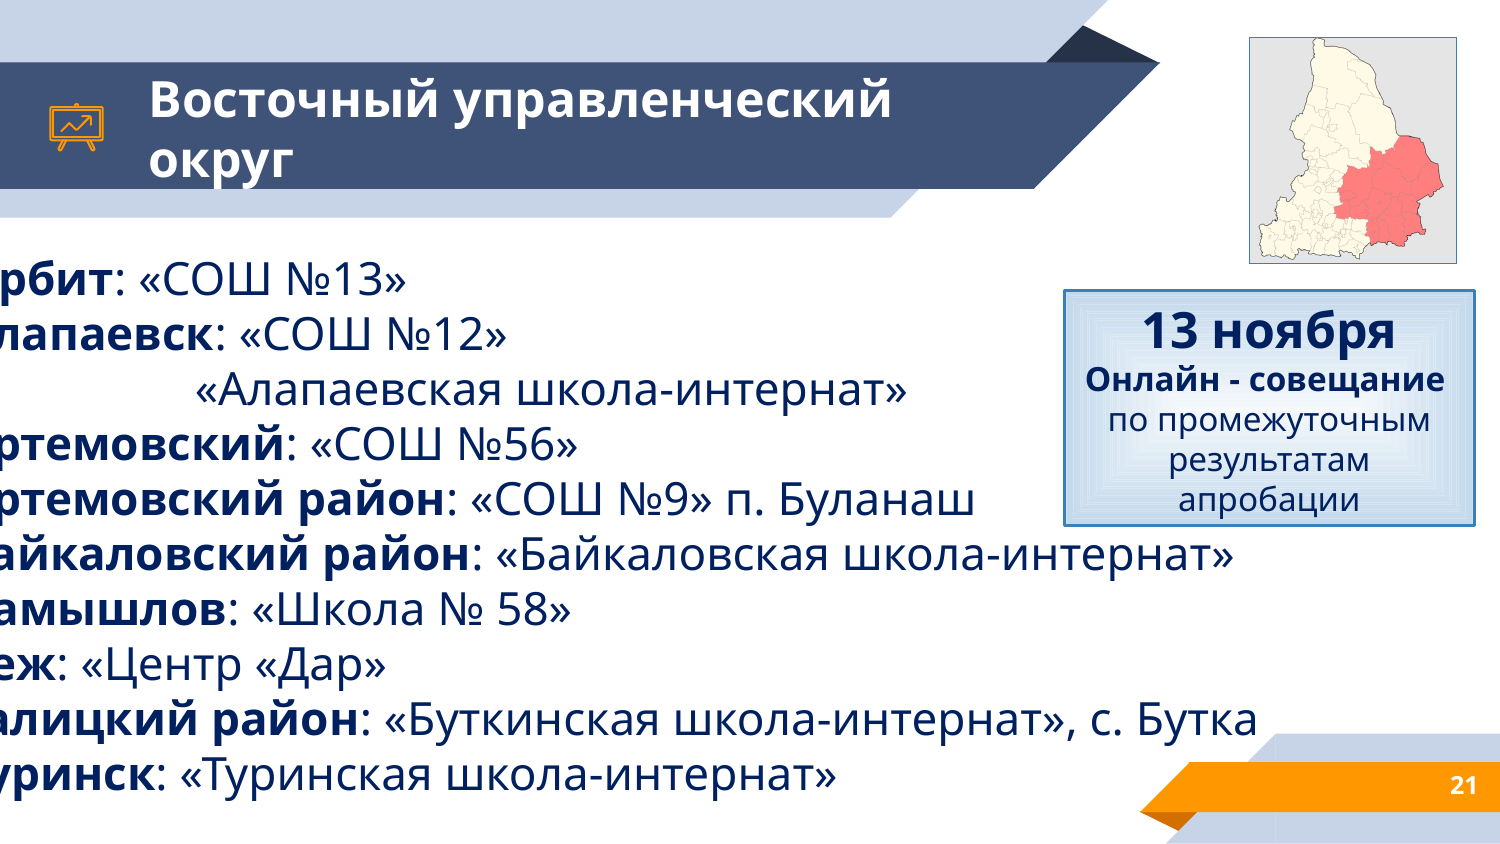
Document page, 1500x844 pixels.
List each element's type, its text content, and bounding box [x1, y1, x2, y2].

picture [1249, 36, 1457, 264]
text_box 13 ноября Онлайн - совещание по промежуточным результатам апробации [1064, 290, 1475, 526]
slide_number 21 [1275, 760, 1494, 813]
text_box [50, 103, 103, 151]
text_box Ирбит: «СОШ №13» Алапаевск: «СОШ №12» «Алапаевская школа-интернат» Артемовский: «СОШ №56» Артемовский район: «СОШ №9» п. Буланаш Байкаловский район: «Байкаловская школа-интернат» Камышлов: «Школа № 58» Реж: «Центр «Дар» Талицкий район: «Буткинская школа-интернат», с. Бутка Туринск: «Туринская школа-интернат» [0, 242, 1275, 844]
title Восточный управленческий округ [133, 64, 997, 190]
